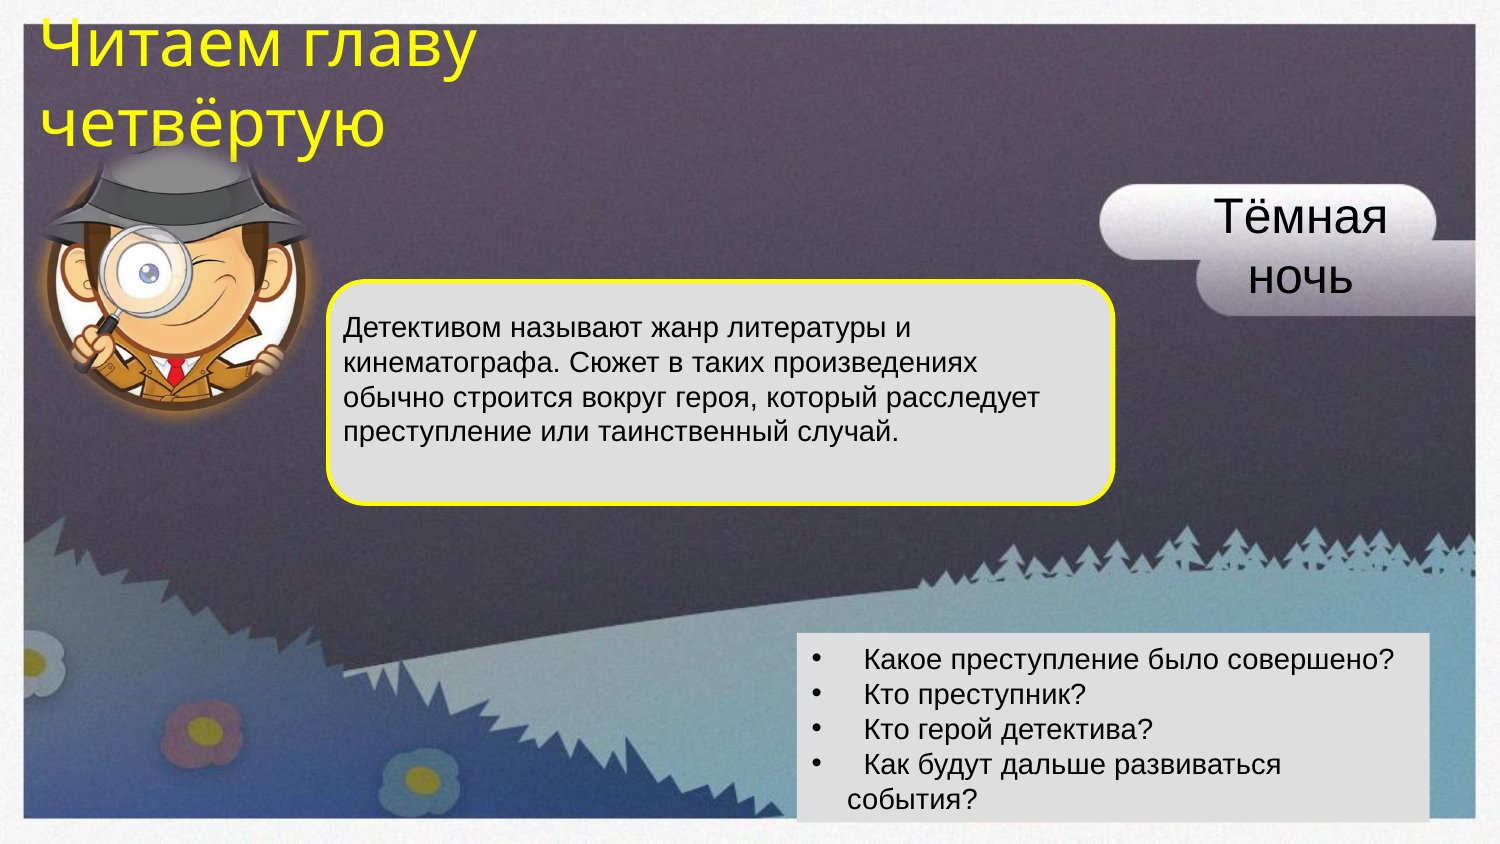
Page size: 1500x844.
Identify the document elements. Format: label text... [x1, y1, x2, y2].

text_box Какое преступление было совершено? Кто преступник? Кто герой детектива? Как будут дальше развиваться события? [796, 632, 1430, 823]
text_box Детективом называют жанр литературы и кинематографа. Сюжет в таких произведениях обычно строится вокруг героя, который расследует преступление или таинственный случай. [328, 292, 1067, 461]
title Читаем главу четвёртую [23, 0, 774, 160]
picture [0, 0, 1500, 844]
text_box [326, 279, 1116, 506]
text_box Тёмная ночь [1183, 175, 1418, 311]
